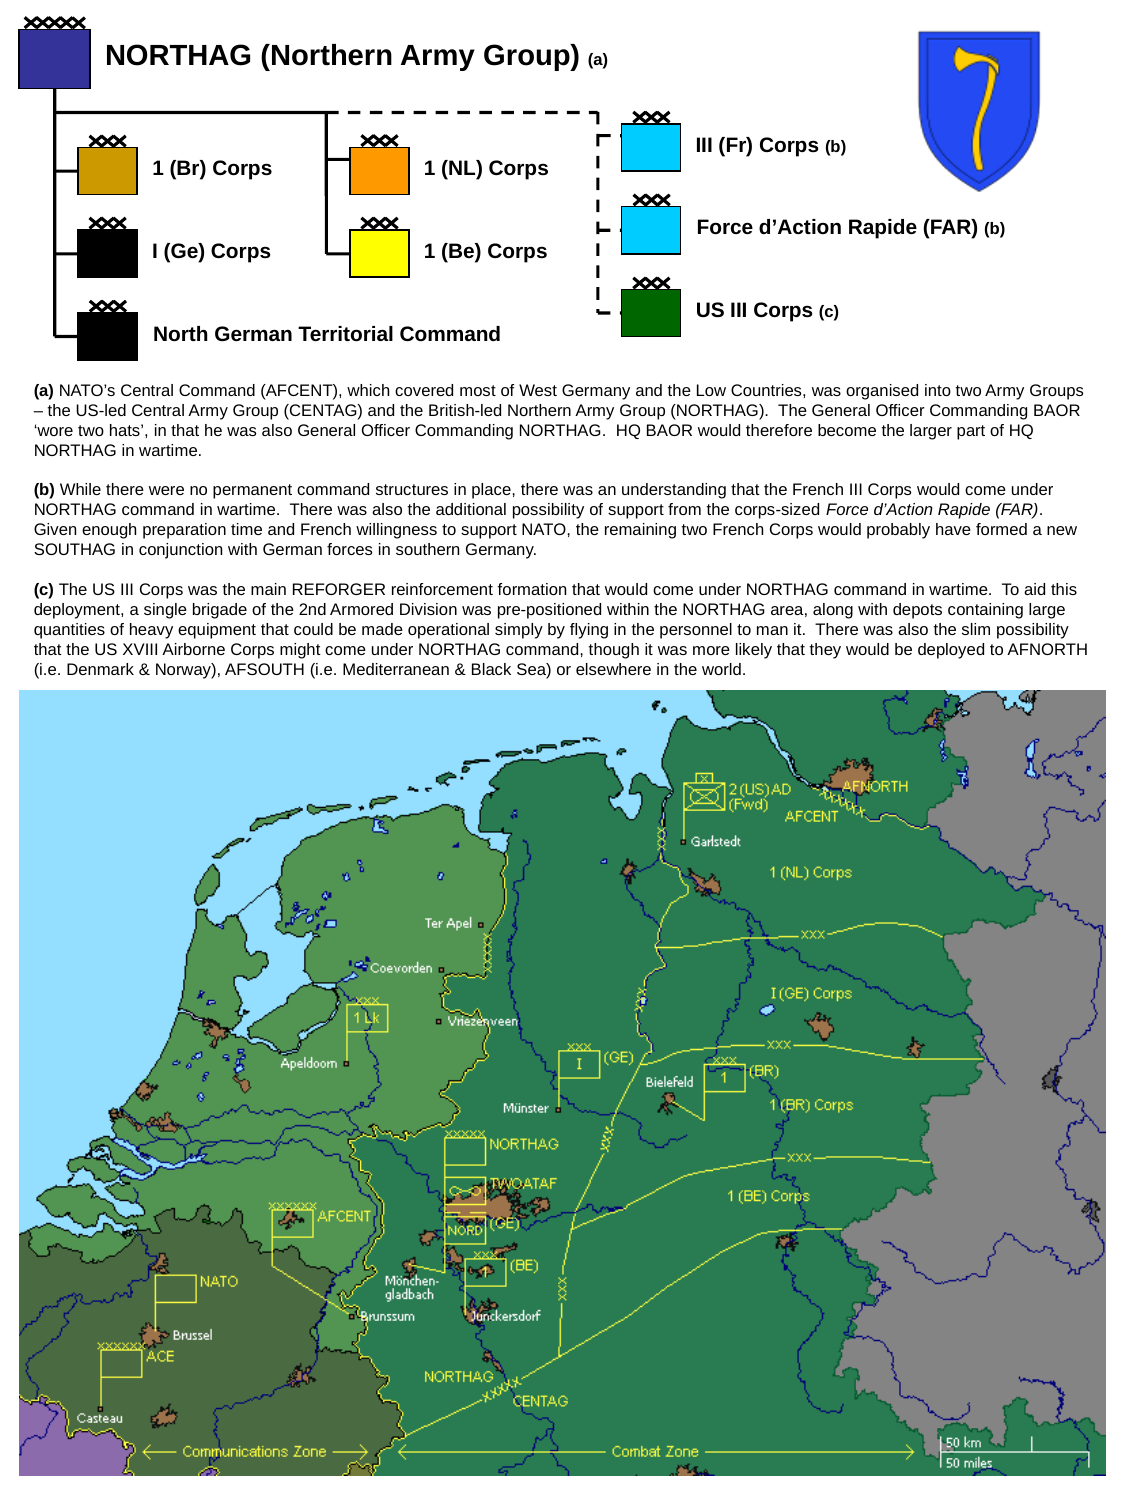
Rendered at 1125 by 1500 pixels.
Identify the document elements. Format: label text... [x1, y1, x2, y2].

text_box 1 (Br) Corps [137, 147, 288, 188]
text_box [621, 123, 681, 171]
text_box [621, 289, 681, 337]
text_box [361, 135, 398, 146]
text_box 1 (Be) Corps [409, 229, 563, 270]
text_box 1 (NL) Corps [409, 147, 564, 188]
text_box (a) NATO’s Central Command (AFCENT), which covered most of West Germany and the Low Countries, was organised into two Army Groups – the US-led Central Army Group (CENTAG) and the British-led Northern Army Group (NORTHAG). The General Officer Commanding BAOR ‘wore two hats’, in that he was also General Officer Commanding NORTHAG. HQ BAOR would therefore become the larger part of HQ NORTHAG in wartime. (b) While there were no permanent command structures in place, there was an understanding that the French III Corps would come under NORTHAG command in wartime. There was also the additional possibility of support from the corps-sized Force d’Action Rapide (FAR). Given enough preparation time and French willingness to support NATO, the remaining two French Corps would probably have formed a new SOUTHAG in conjunction with German forces in southern Germany. (c) The US III Corps was the main REFORGER reinforcement formation that would come under NORTHAG command in wartime. To aid this deployment, a single brigade of the 2nd Armored Division was pre-positioned within the NORTHAG area, along with depots containing large quantities of heavy equipment that could be made operational simply by flying in the personnel to man it. There was also the slim possibility that the US XVIII Airborne Corps might come under NORTHAG command, though it was more likely that they would be deployed to AFNORTH (i.e. Denmark & Norway), AFSOUTH (i.e. Mediterranean & Black Sea) or elsewhere in the world. [18, 372, 1106, 687]
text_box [361, 217, 398, 229]
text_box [633, 277, 670, 289]
text_box I (Ge) Corps [137, 229, 286, 270]
picture [916, 29, 1043, 196]
picture [18, 690, 1106, 1476]
text_box [350, 147, 410, 195]
text_box [78, 230, 138, 278]
text_box [78, 312, 138, 360]
text_box Force d’Action Rapide (FAR) (b) [681, 206, 1021, 247]
text_box [19, 29, 91, 89]
text_box NORTHAG (Northern Army Group) (a) [90, 29, 624, 80]
text_box [78, 147, 138, 195]
text_box US III Corps (c) [681, 289, 855, 329]
text_box [350, 230, 410, 278]
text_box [89, 135, 126, 147]
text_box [633, 111, 670, 123]
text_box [24, 17, 85, 29]
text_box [89, 217, 126, 229]
text_box III (Fr) Corps (b) [680, 123, 862, 164]
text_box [89, 300, 126, 312]
text_box North German Territorial Command [138, 312, 517, 353]
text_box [633, 194, 670, 206]
text_box [621, 206, 681, 254]
